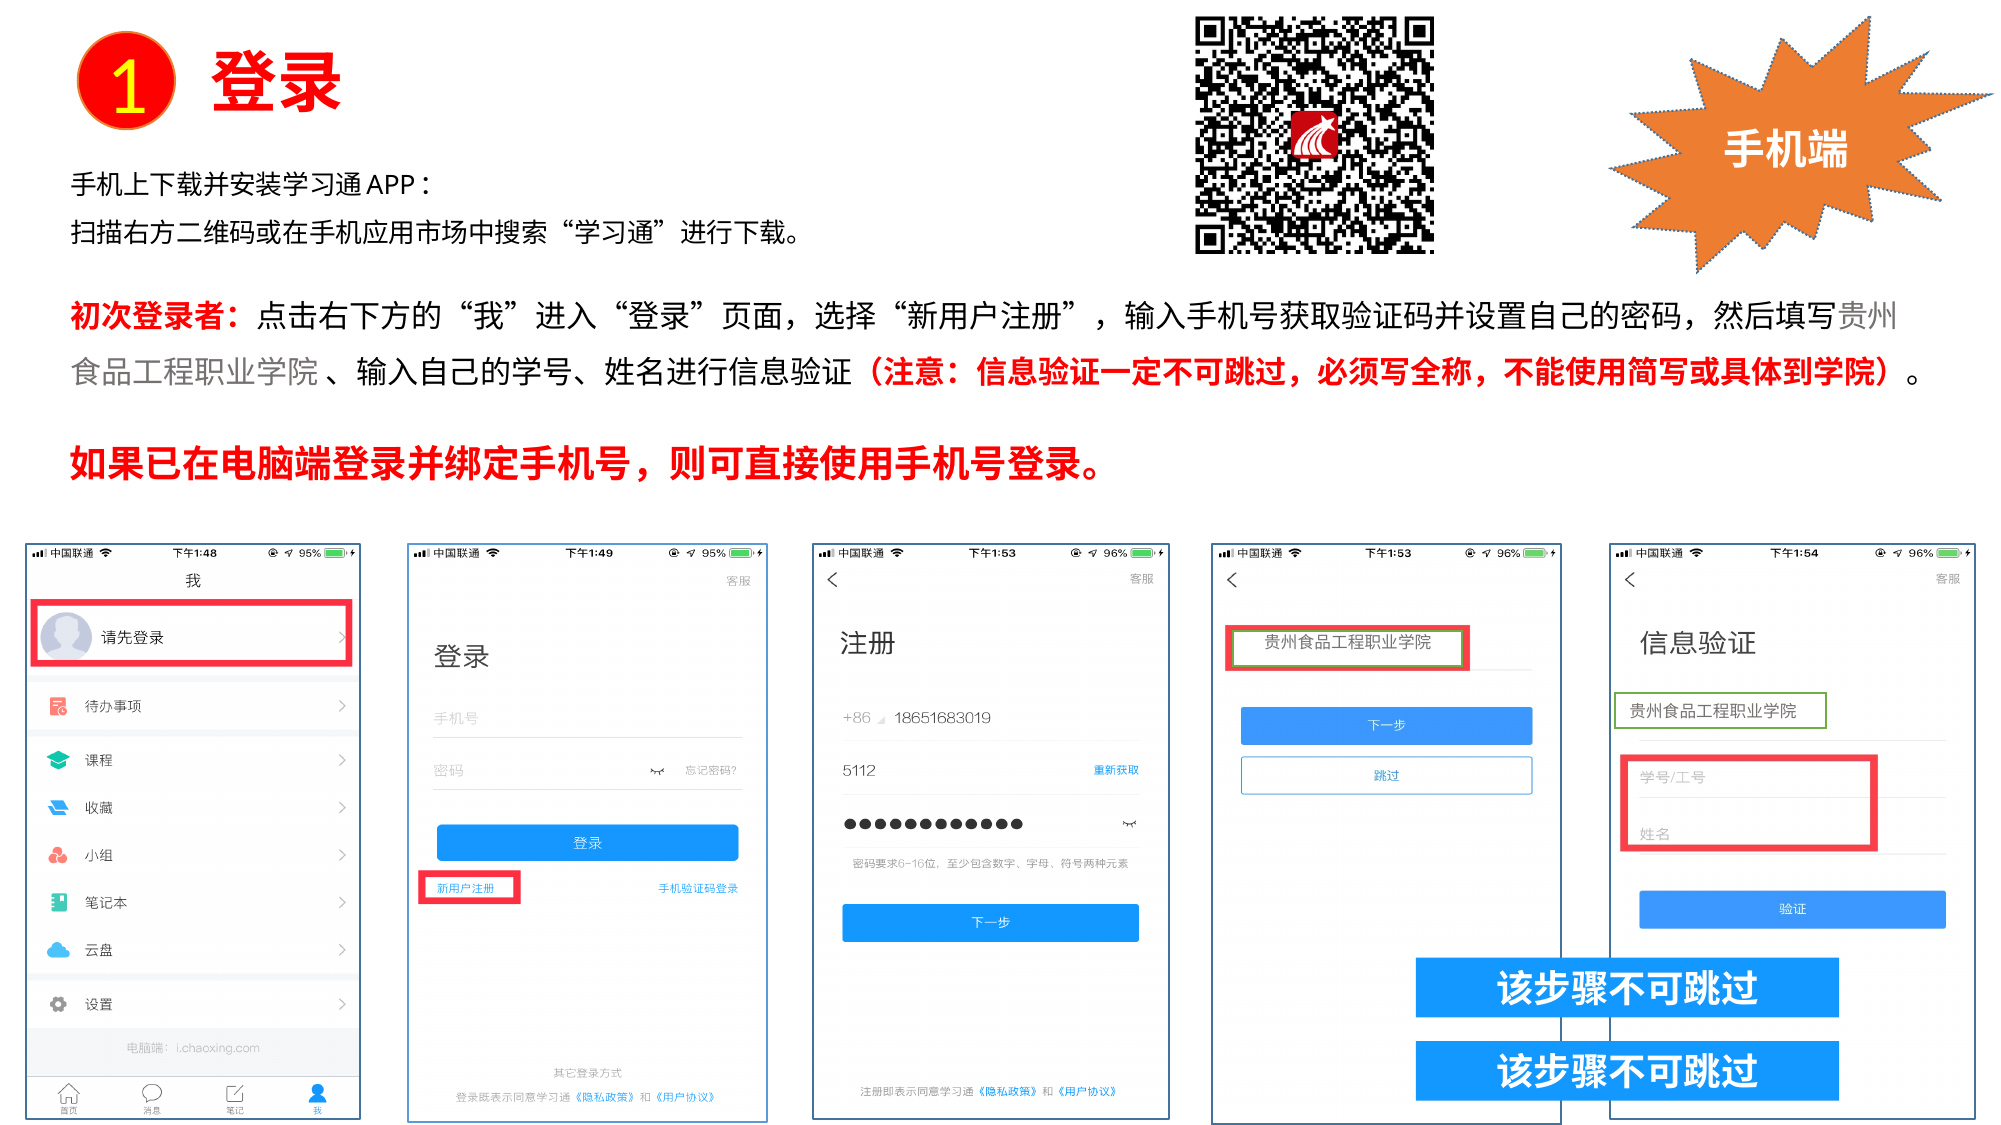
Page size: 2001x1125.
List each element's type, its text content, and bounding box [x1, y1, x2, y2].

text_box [1213, 544, 1560, 1124]
text_box 手机端 [1607, 15, 1995, 248]
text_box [1610, 544, 1975, 1119]
text_box 该步骤不可跳过 [1560, 957, 1610, 1018]
picture [27, 544, 359, 1119]
text_box 登录 [195, 32, 359, 127]
text_box 该步骤不可跳过 [1560, 1041, 1610, 1101]
picture [408, 544, 767, 1121]
text_box 如果已在电脑端登录并绑定手机号，则可直接使用手机号登录。 [55, 410, 1789, 493]
text_box 初次登录者：点击右下方的“我”进入“登录”页面，选择“新用户注册”，输入手机号获取验证码并设置自己的密码，然后填写贵州食品工程职业学院 、输入自己的学号、姓名进行信息验证（注意：信息验证一定不可跳过，必须写全称，不能使用简写或具体到学院）。 [55, 248, 1940, 420]
picture [1194, 15, 1435, 255]
title 手机上下载并安装学习通APP： 扫描右方二维码或在手机应用市场中搜索“学习通”进行下载。 [55, 144, 1183, 248]
text_box 1 [76, 30, 177, 131]
picture [813, 544, 1168, 1119]
